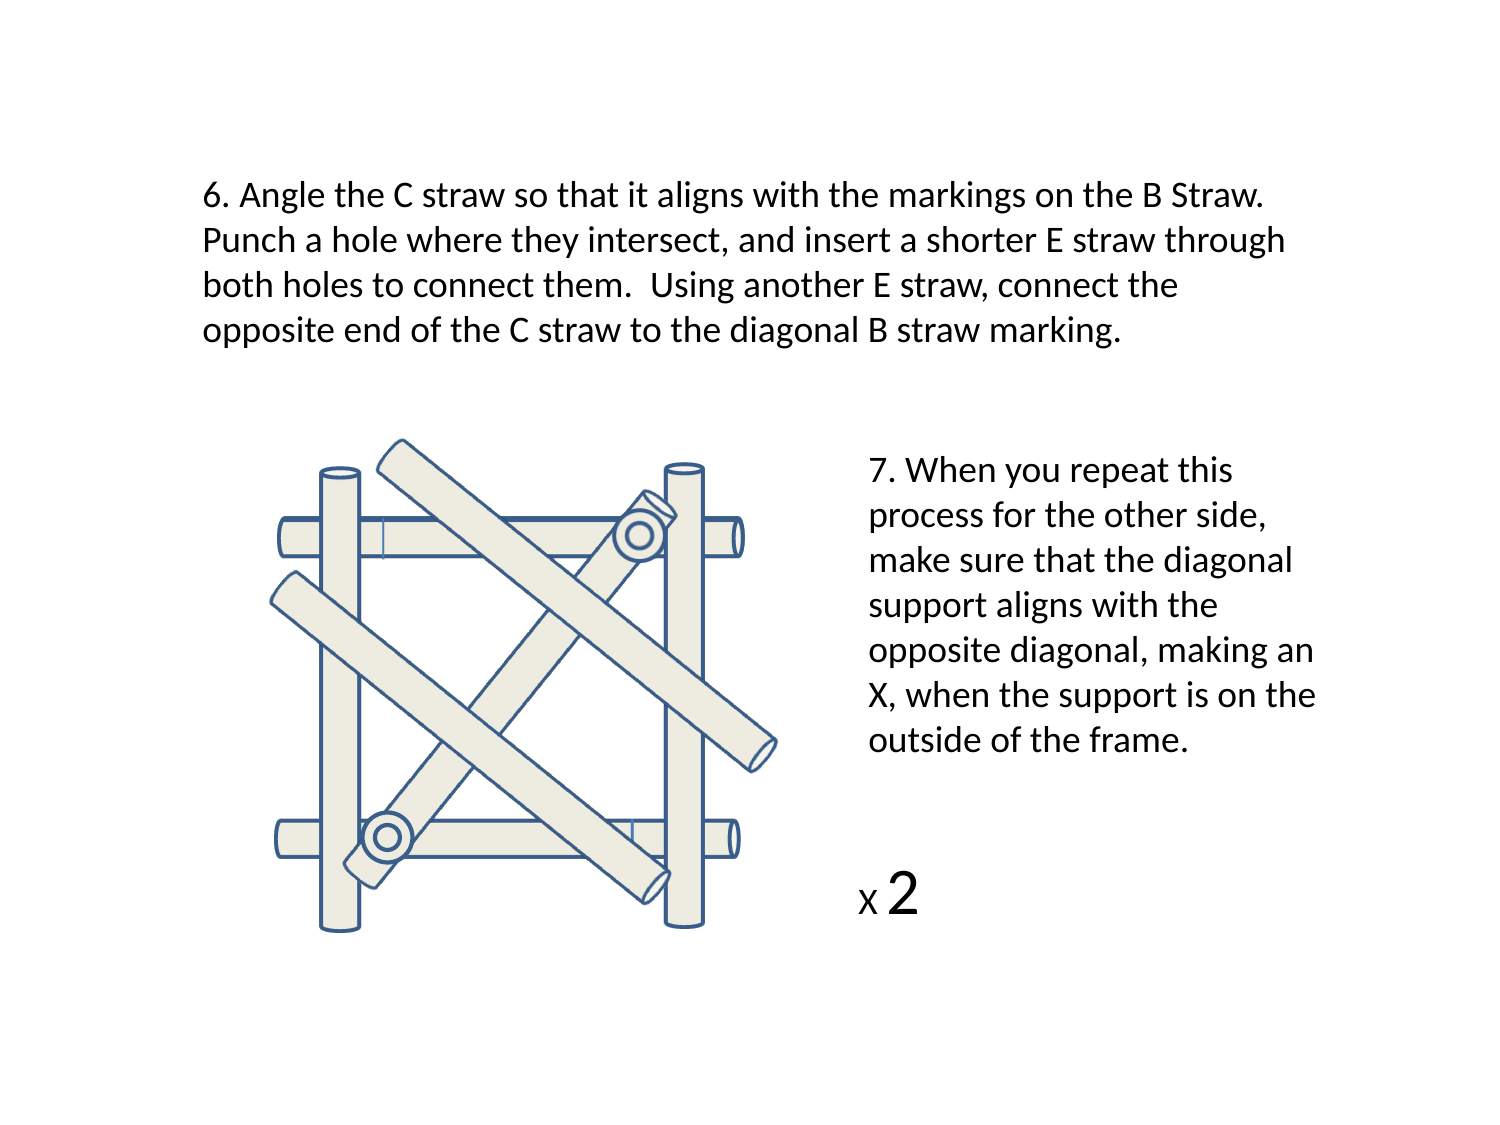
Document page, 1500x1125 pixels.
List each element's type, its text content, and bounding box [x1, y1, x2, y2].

picture [166, 346, 853, 1032]
text_box 6. Angle the C straw so that it aligns with the markings on the B Straw. Punch a hole where they intersect, and insert a shorter E straw through both holes to connect them. Using another E straw, connect the opposite end of the C straw to the diagonal B straw marking. [187, 162, 1311, 358]
text_box X 2 [843, 840, 990, 935]
text_box 7. When you repeat this process for the other side, make sure that the diagonal support aligns with the opposite diagonal, making an X, when the support is on the outside of the frame. [853, 437, 1356, 768]
